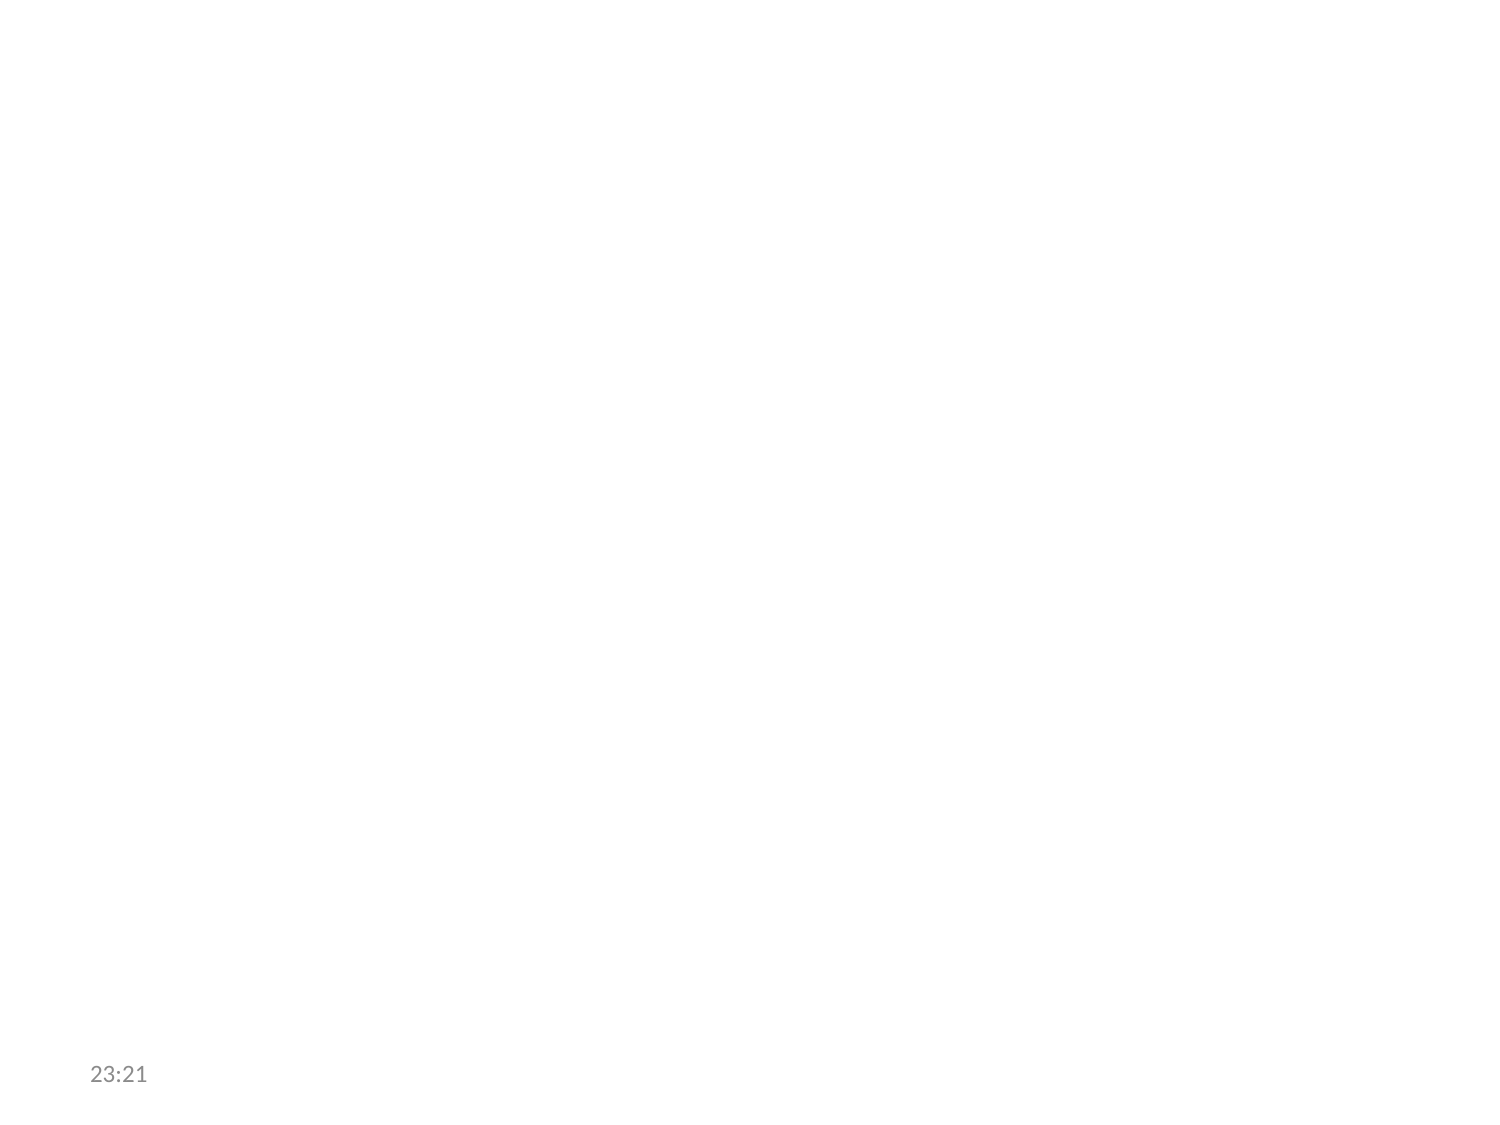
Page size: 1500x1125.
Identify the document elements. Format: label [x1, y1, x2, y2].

slide_number [75, 1042, 425, 1103]
